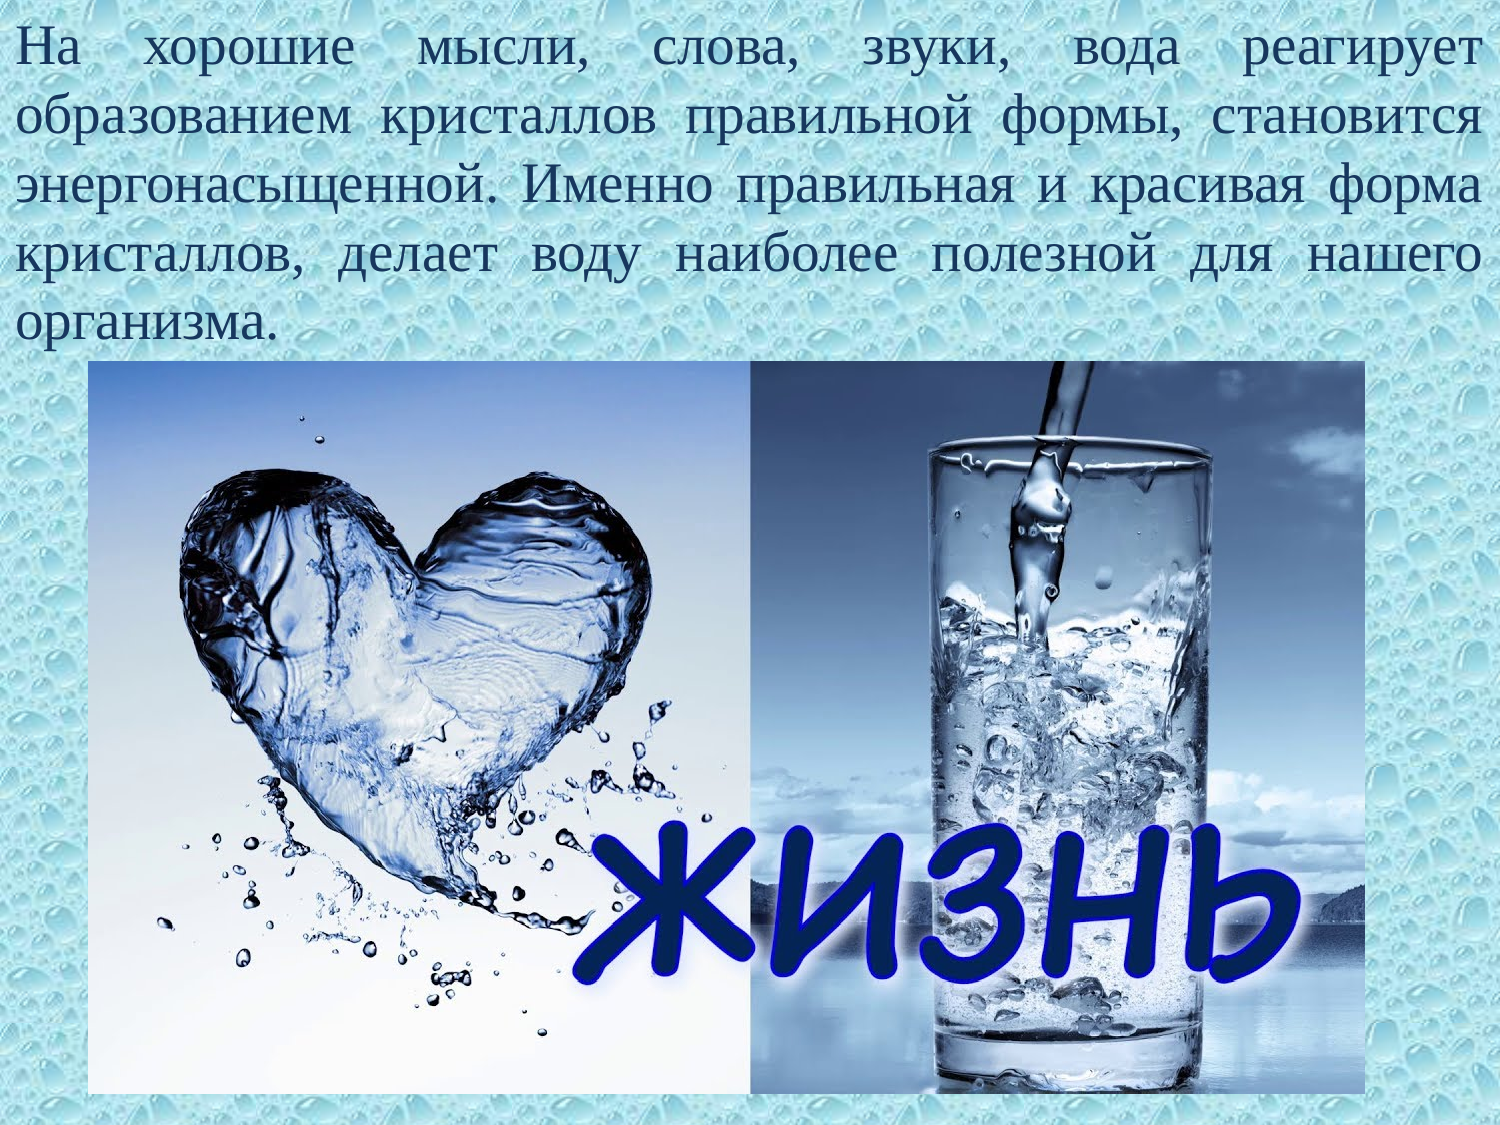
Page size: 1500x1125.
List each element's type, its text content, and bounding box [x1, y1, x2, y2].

list На хорошие мысли, слова, звуки, вода реагирует образованием кристаллов правильной формы, становится энергонасыщенной. Именно правильная и красивая форма кристаллов, делает воду наиболее полезной для нашего организма. [0, 0, 1500, 362]
picture [0, 361, 1500, 1125]
